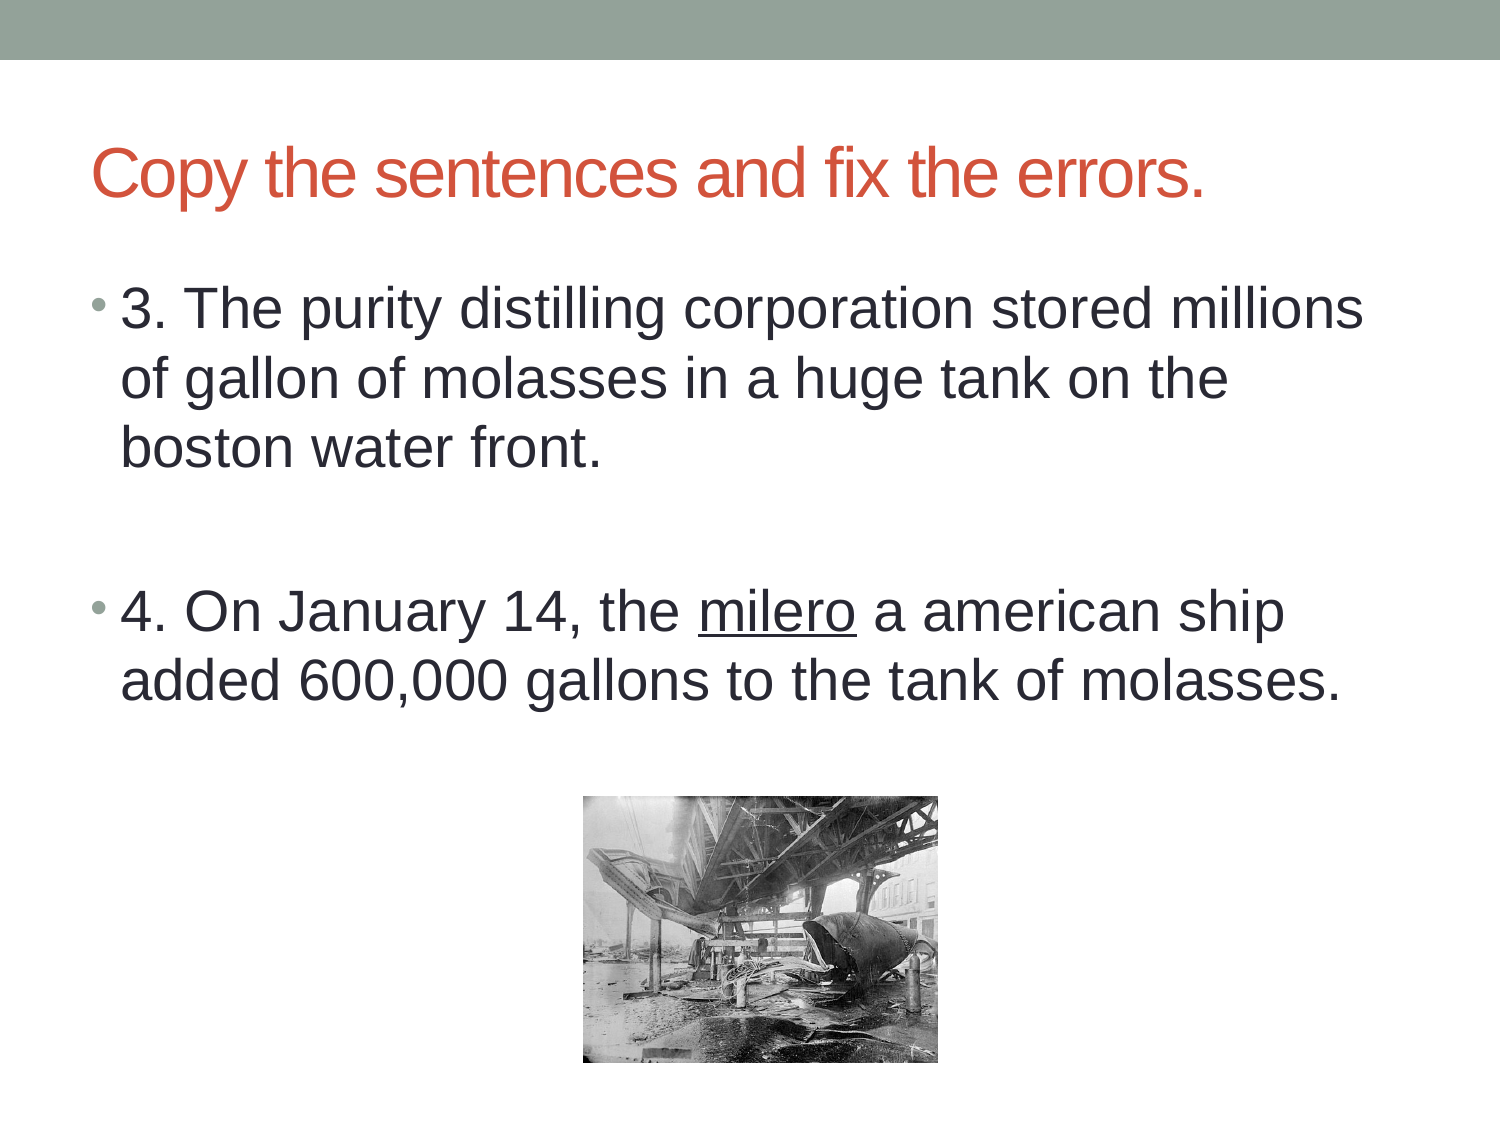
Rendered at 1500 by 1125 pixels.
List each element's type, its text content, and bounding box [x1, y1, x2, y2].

title Copy the sentences and fix the errors. [75, 87, 1425, 250]
picture [583, 796, 938, 1063]
list 3. The purity distilling corporation stored millions of gallon of molasses in a huge tank on the boston water front. 4. On January 14, the milero a american ship added 600,000 gallons to the tank of molasses. [75, 262, 1425, 1063]
